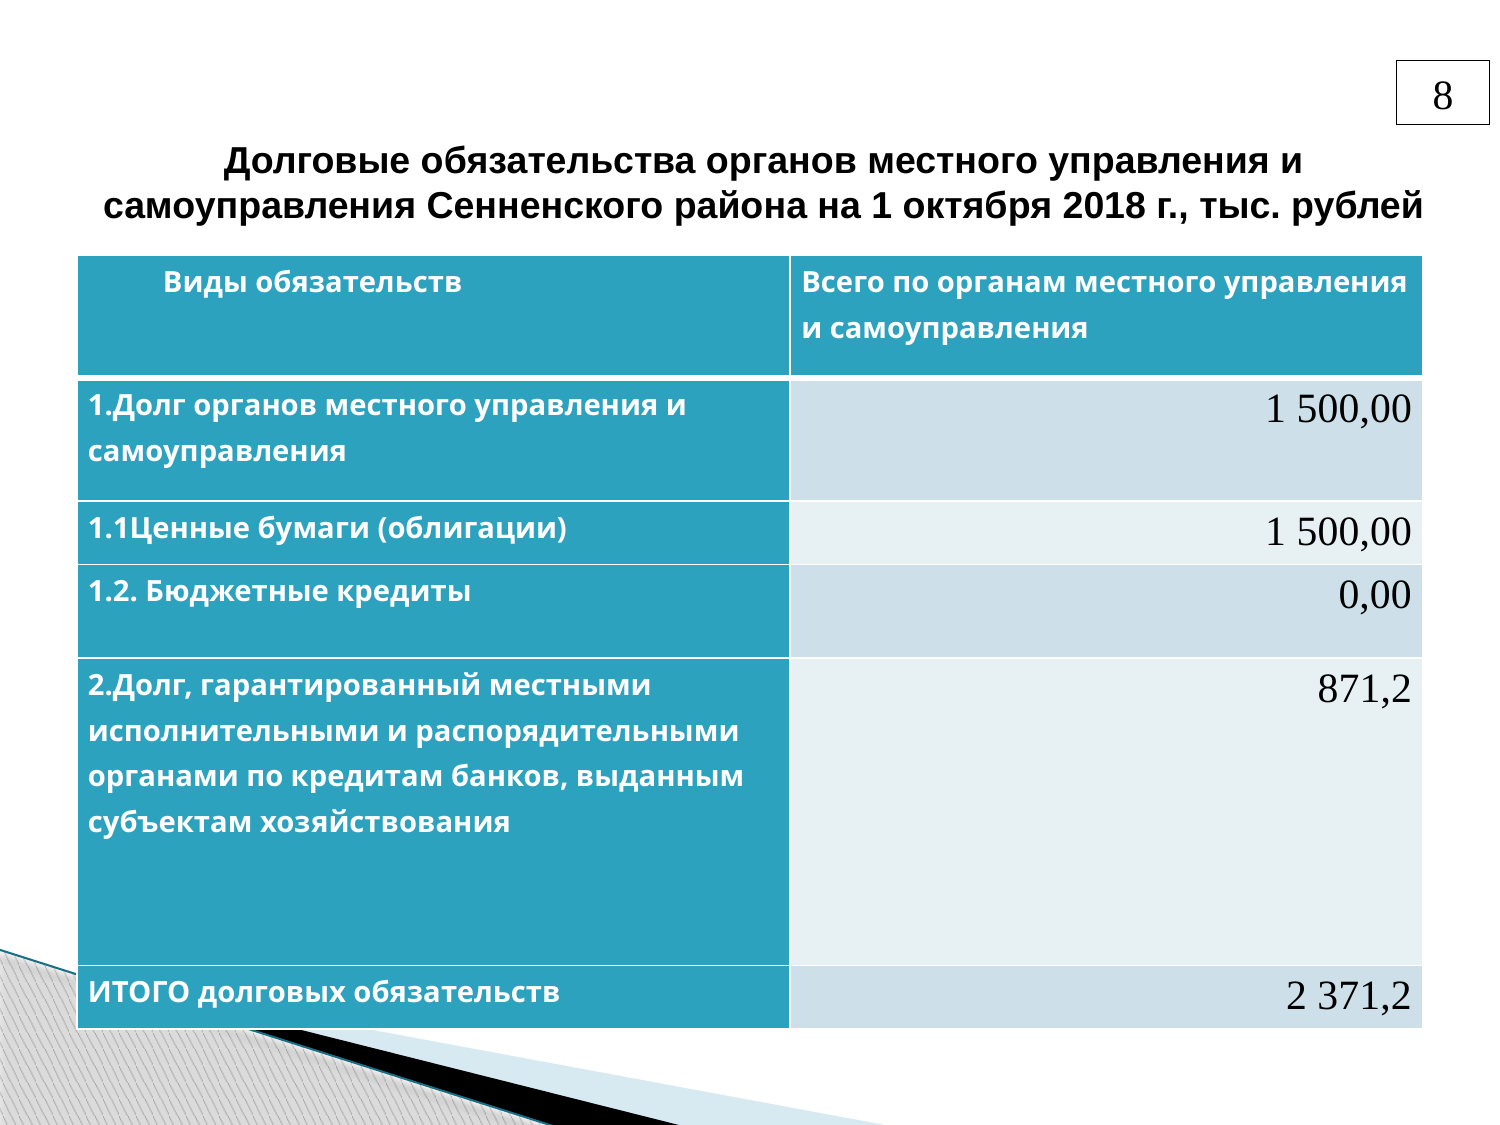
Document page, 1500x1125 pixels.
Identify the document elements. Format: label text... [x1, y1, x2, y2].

text_box 8 [1396, 60, 1490, 125]
text_box Долговые обязательства органов местного управления и самоуправления Сенненского района на 1 октября 2018 г., тыс. рублей [84, 128, 1443, 234]
table_cell 1 500,00 [791, 502, 1422, 564]
table_cell 1.2. Бюджетные кредиты [78, 565, 789, 657]
table_header Виды обязательств [78, 256, 789, 375]
table_cell 2.Долг, гарантированный местными исполнительными и распорядительными органами по кредитам банков, выданным субъектам хозяйствования [78, 659, 789, 965]
table_cell ИТОГО долговых обязательств [78, 966, 789, 1028]
table_cell 1.Долг органов местного управления и самоуправления [78, 381, 789, 500]
table_cell 1.1Ценные бумаги (облигации) [78, 502, 789, 564]
table_cell 0,00 [791, 565, 1422, 657]
table_header Всего по органам местного управления и самоуправления [791, 256, 1422, 375]
table_cell 871,2 [791, 659, 1422, 965]
table_cell 2 371,2 [791, 966, 1422, 1028]
table_cell 1 500,00 [791, 381, 1422, 500]
